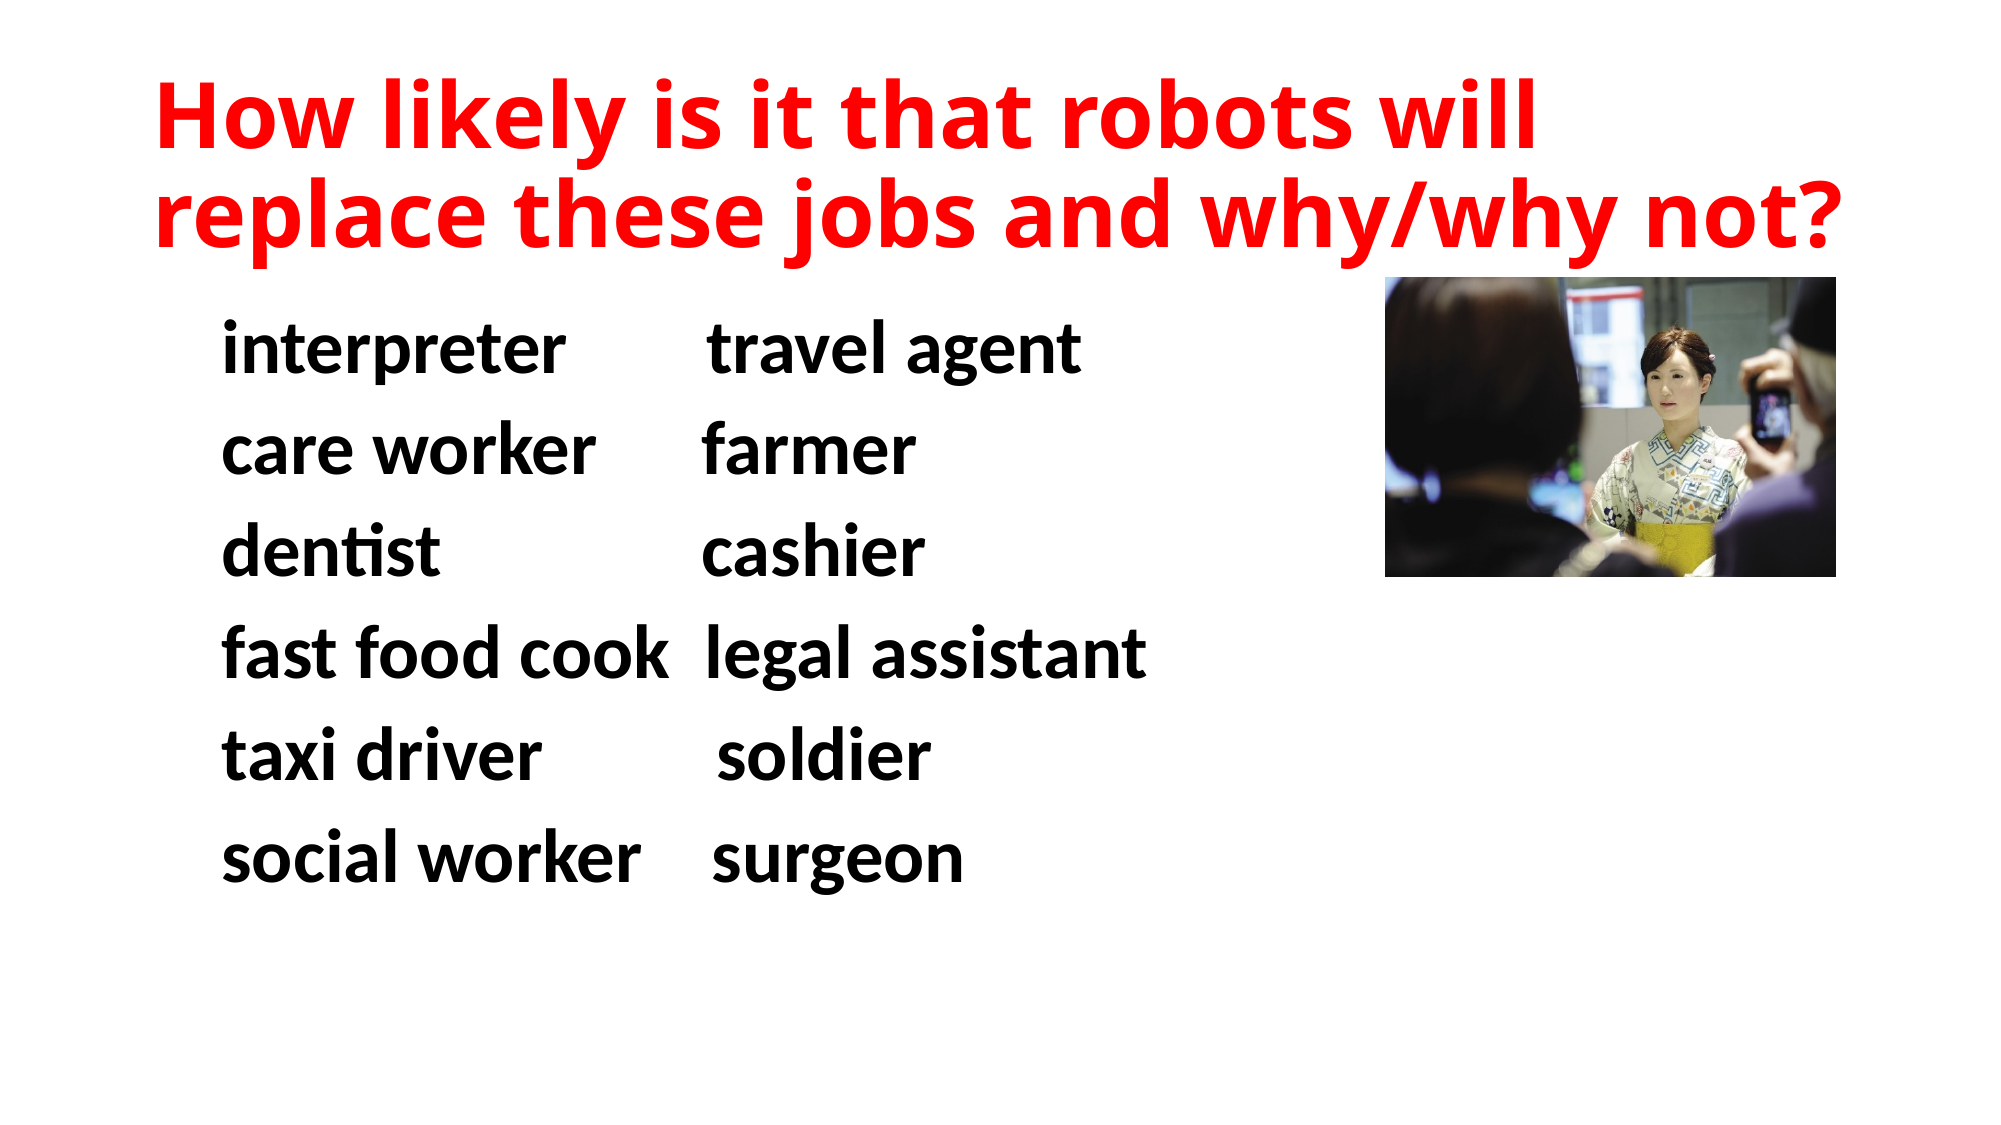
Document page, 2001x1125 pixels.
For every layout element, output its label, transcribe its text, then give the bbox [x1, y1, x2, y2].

list interpreter travel agent care worker farmer dentist cashier fast food cook legal assistant taxi driver soldier social worker surgeon [137, 299, 1863, 1014]
picture [1385, 277, 1836, 577]
title How likely is it that robots will replace these jobs and why/why not? [137, 59, 1863, 278]
